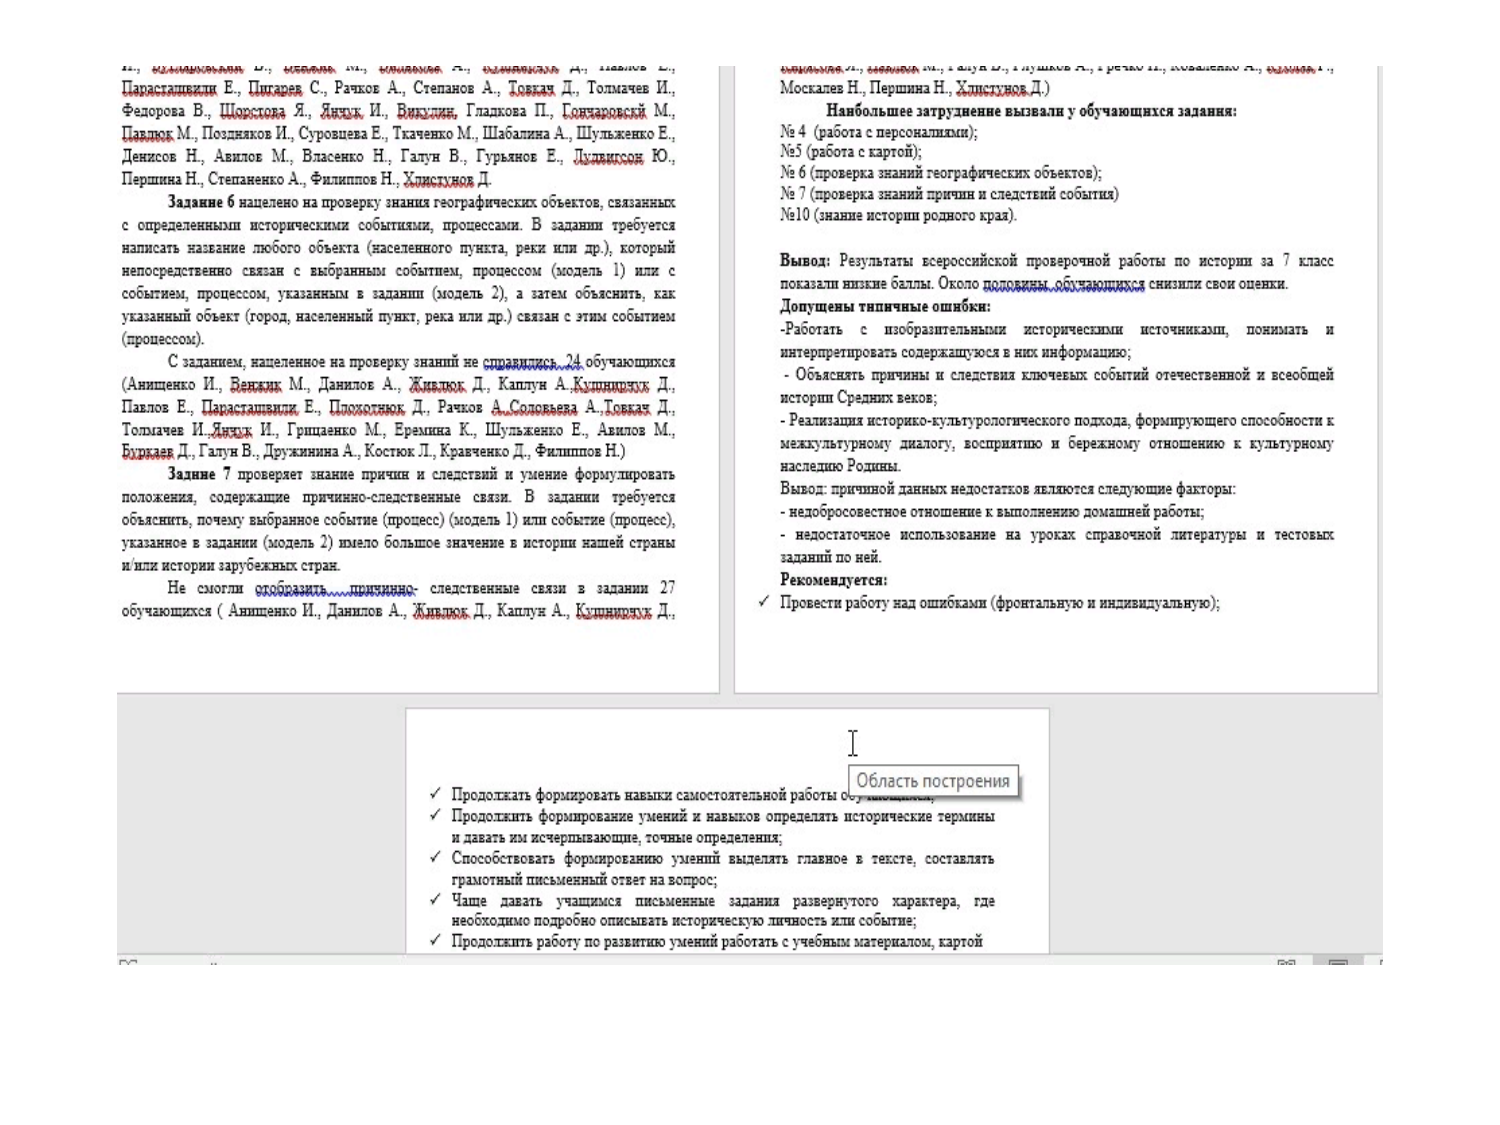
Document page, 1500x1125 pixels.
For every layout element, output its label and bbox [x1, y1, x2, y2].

list [117, 66, 1383, 965]
